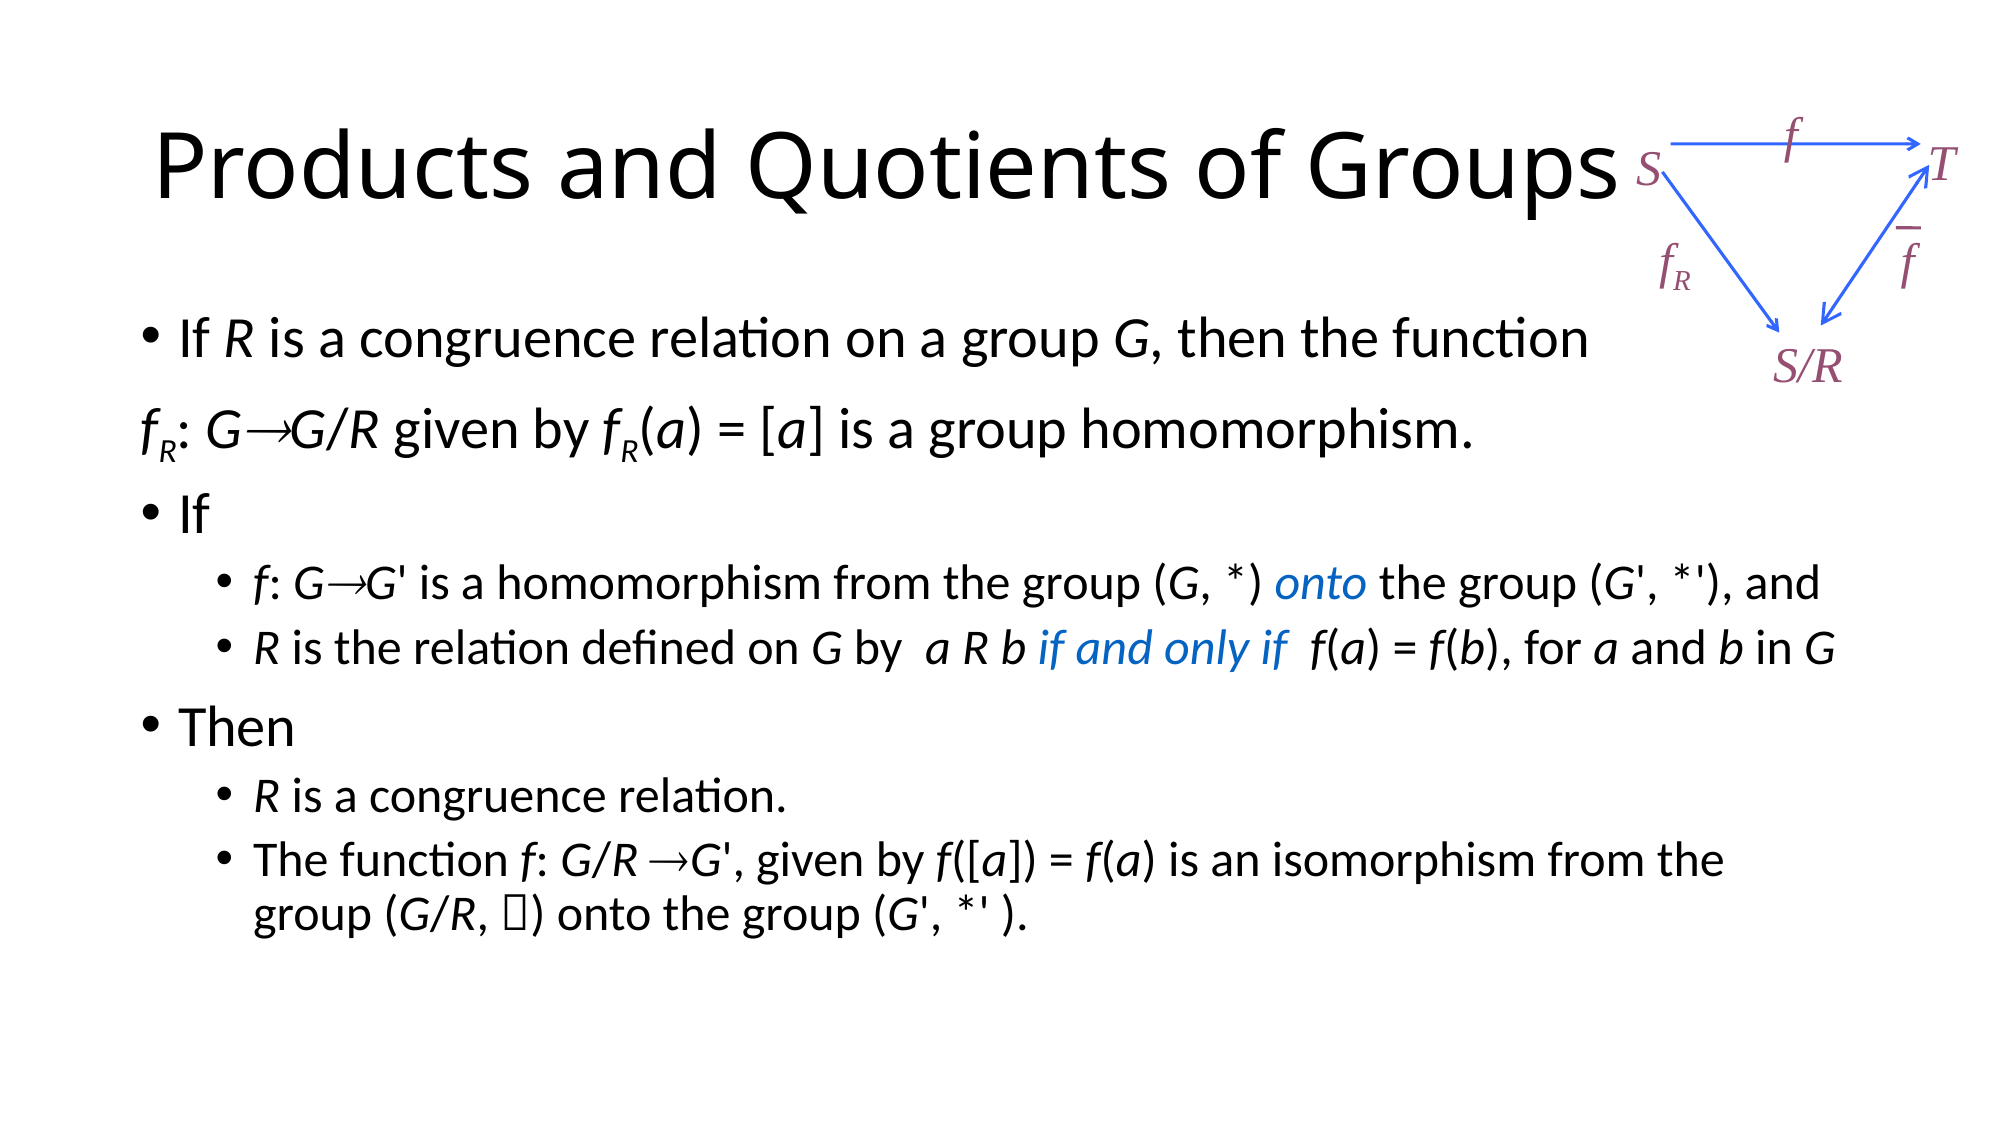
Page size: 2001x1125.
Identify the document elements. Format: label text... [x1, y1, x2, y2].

list If R is a congruence relation on a group G, then the function fR: GG/R given by fR(a) = [a] is a group homomorphism. If f: GG' is a homomorphism from the group (G, *) onto the group (G', *'), and R is the relation defined on G by a R b if and only if f(a) = f(b), for a and b in G Then R is a congruence relation. The function f: G/R G', given by f([a]) = f(a) is an isomorphism from the group (G/R, ) onto the group (G', *' ). [125, 299, 1863, 1014]
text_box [1623, 95, 1969, 388]
title Products and Quotients of Groups [137, 59, 1863, 278]
